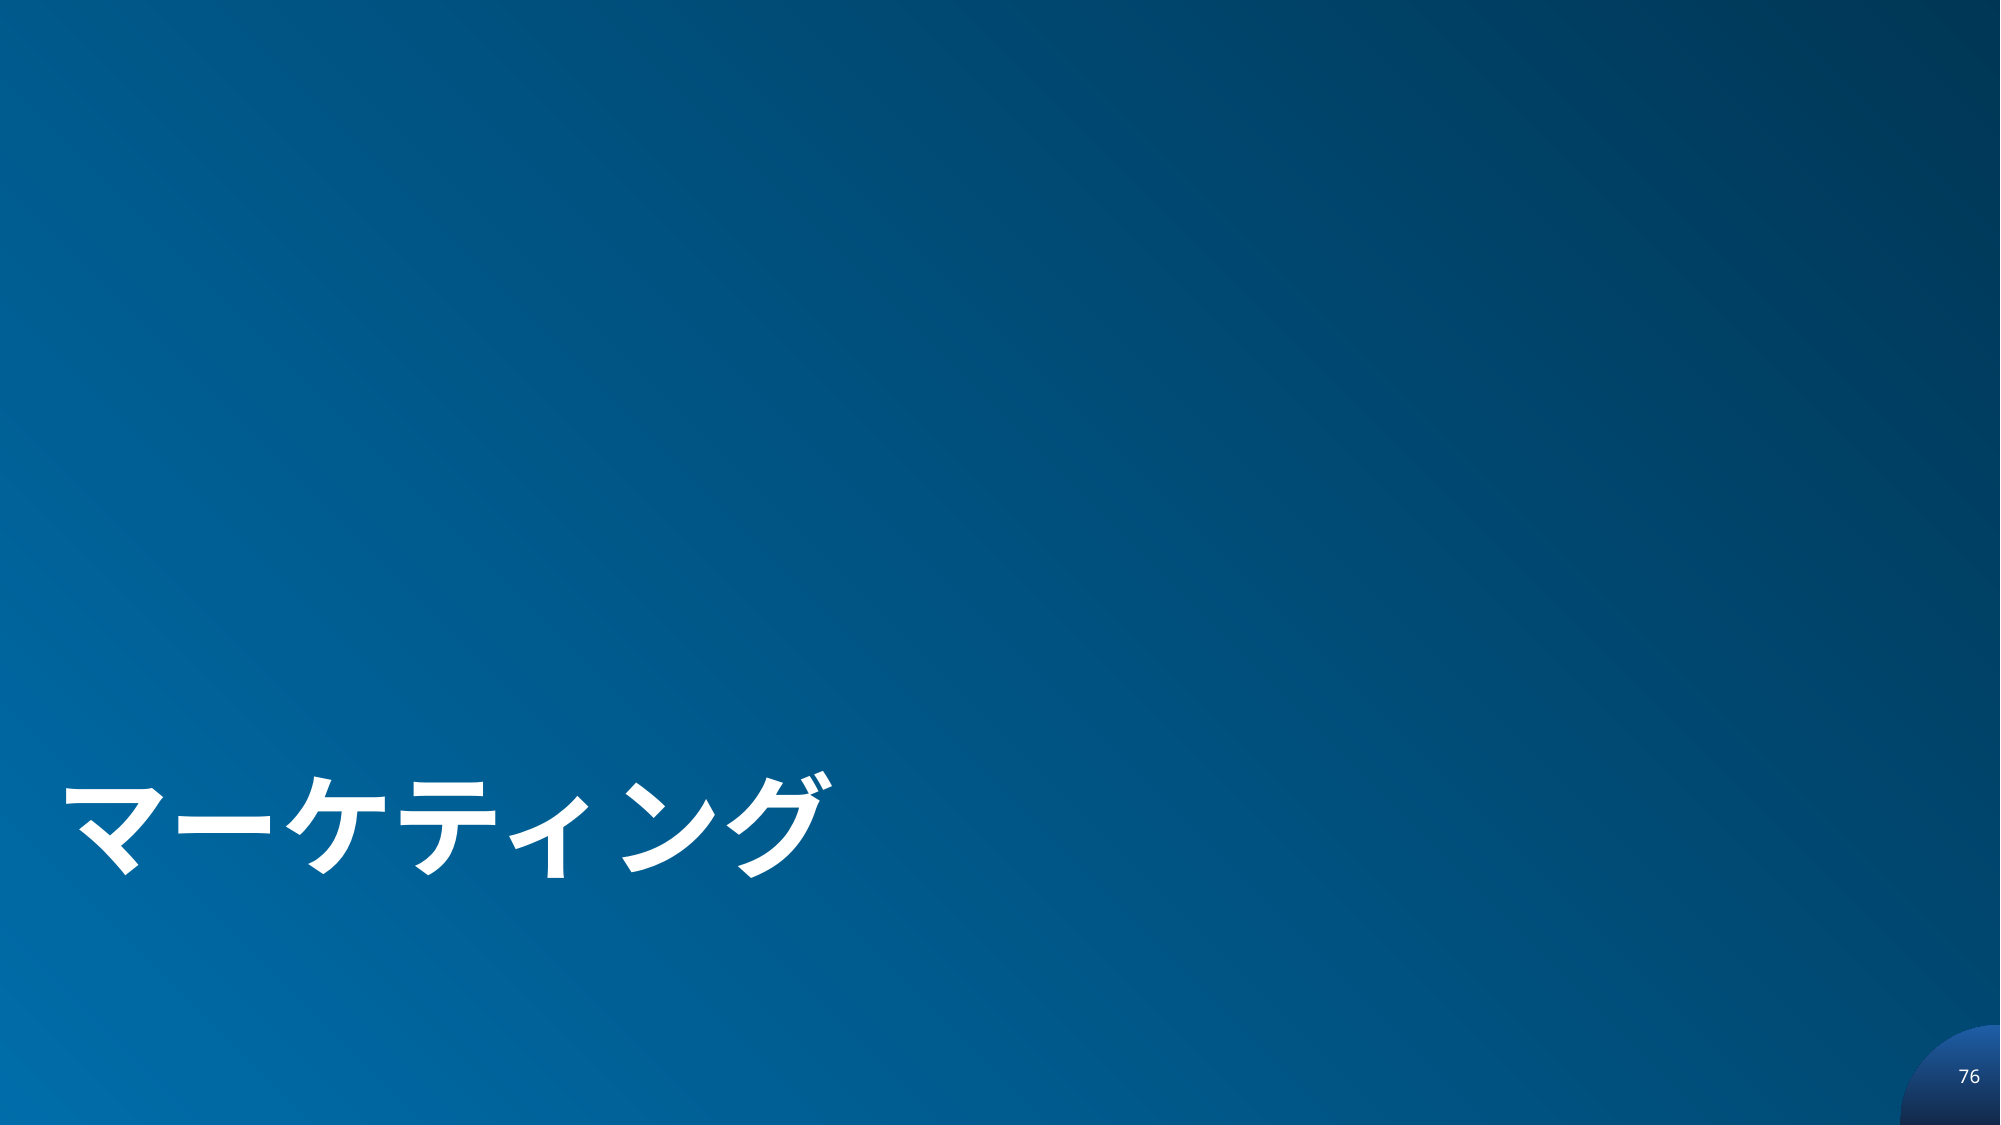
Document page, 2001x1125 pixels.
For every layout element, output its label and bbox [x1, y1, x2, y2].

title [56, 627, 1944, 892]
